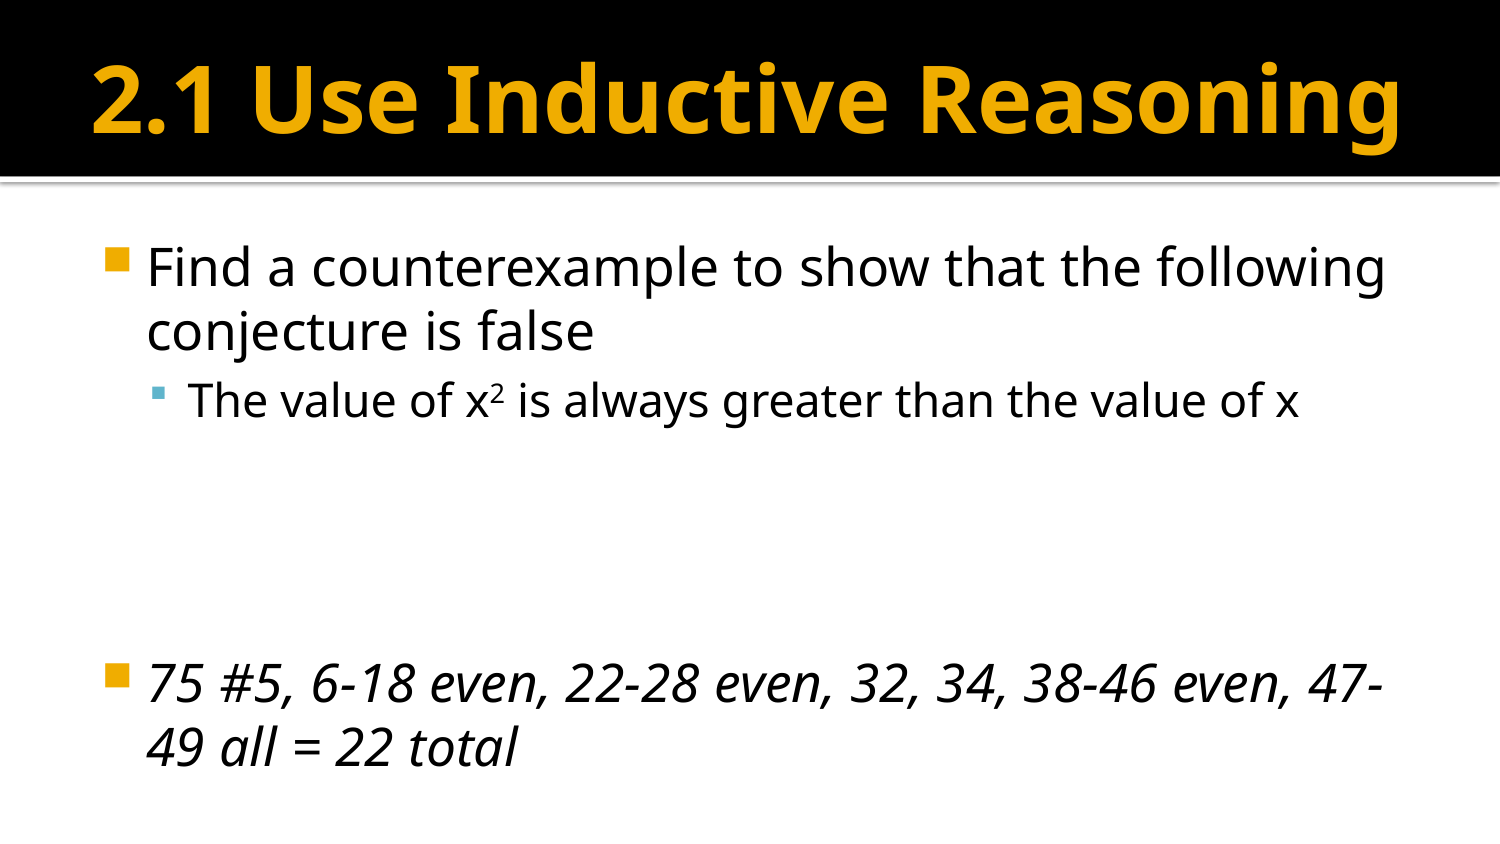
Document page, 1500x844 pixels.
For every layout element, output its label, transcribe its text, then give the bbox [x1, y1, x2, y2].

title 2.1 Use Inductive Reasoning [75, 19, 1425, 174]
list Find a counterexample to show that the following conjecture is false The value of x2 is always greater than the value of x 75 #5, 6-18 even, 22-28 even, 32, 34, 38-46 even, 47-49 all = 22 total [75, 218, 1425, 788]
